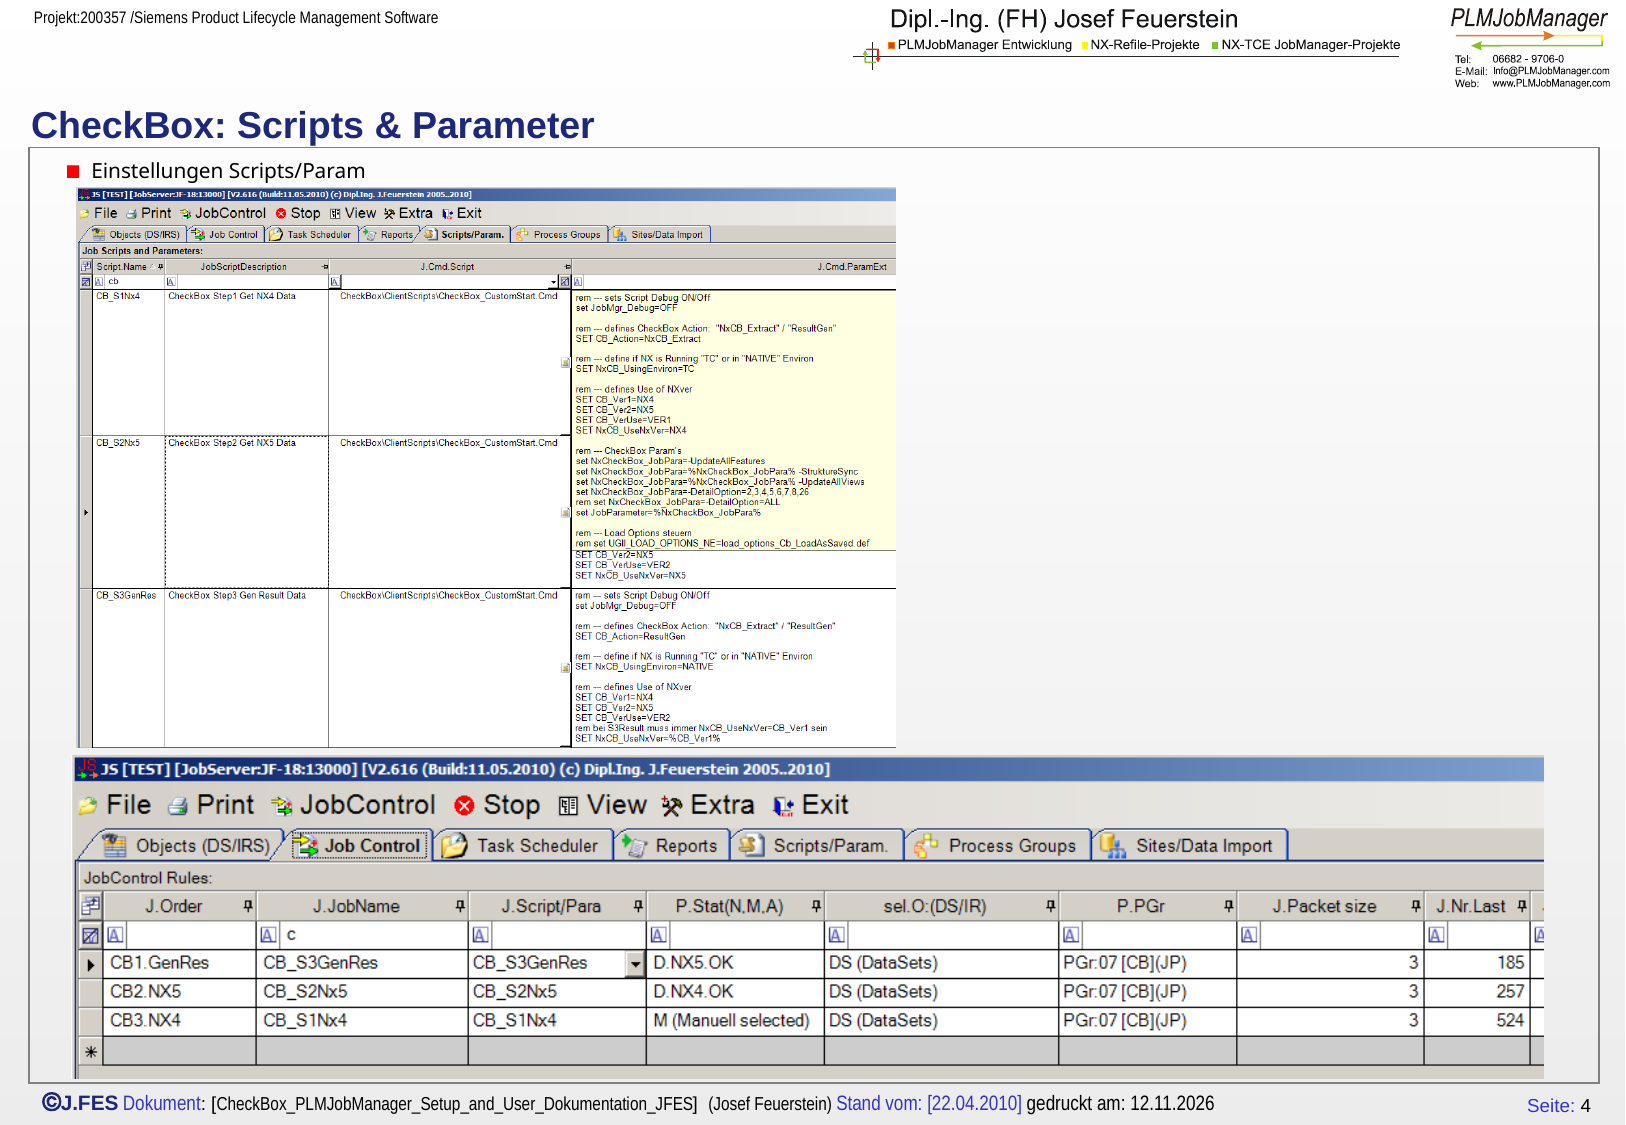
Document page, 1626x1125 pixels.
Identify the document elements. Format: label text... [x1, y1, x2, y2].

picture [76, 186, 897, 748]
picture [64, 162, 79, 178]
list Einstellungen Scripts/Param [48, 157, 1512, 796]
picture [70, 754, 1544, 1079]
title CheckBox: Scripts & Parameter [30, 73, 1600, 138]
